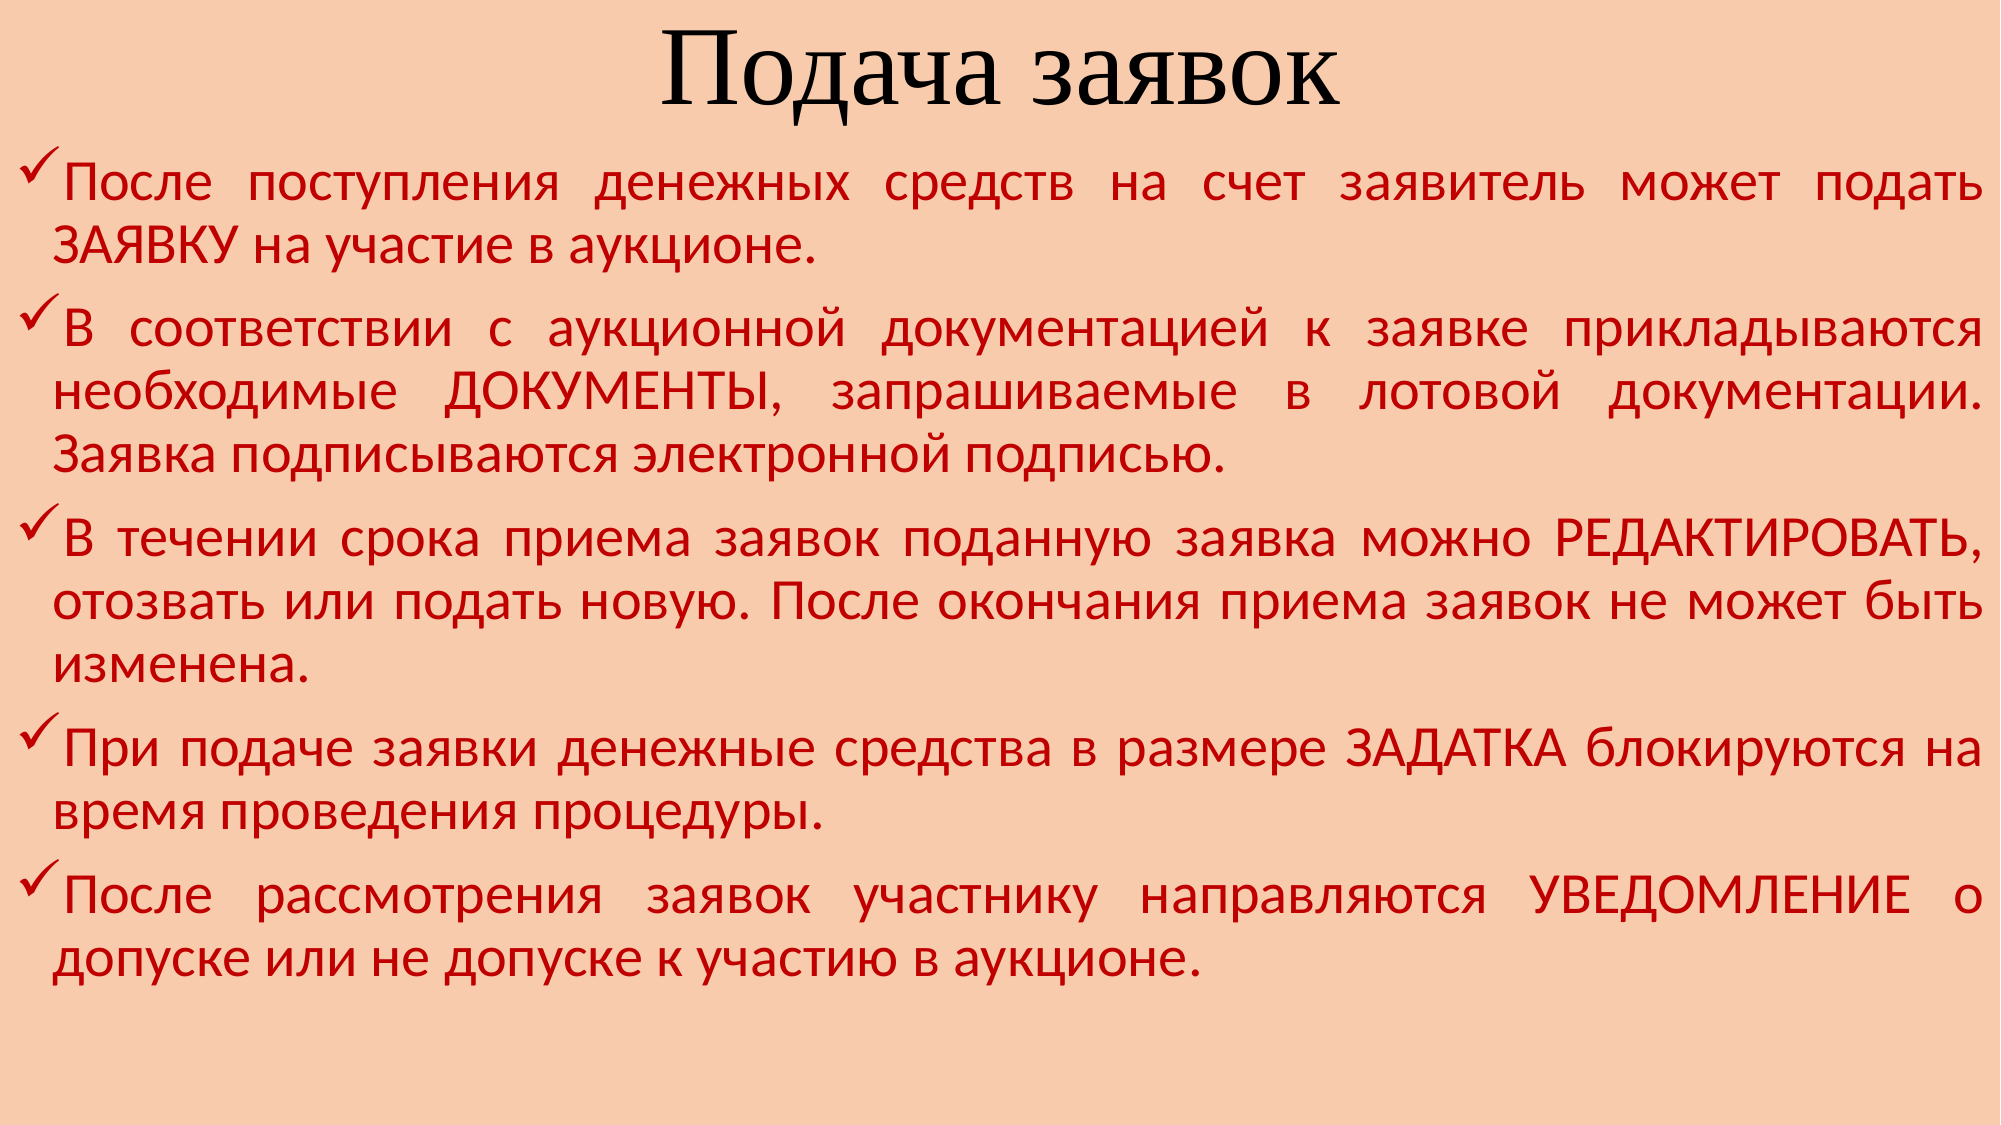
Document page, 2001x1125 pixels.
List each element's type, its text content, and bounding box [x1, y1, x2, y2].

list Подача заявок После поступления денежных средств на счет заявитель может подать ЗАЯВКУ на участие в аукционе. В соответствии с аукционной документацией к заявке прикладываются необходимые ДОКУМЕНТЫ, запрашиваемые в лотовой документации. Заявка подписываются электронной подписью. В течении срока приема заявок поданную заявка можно РЕДАКТИРОВАТЬ, отозвать или подать новую. После окончания приема заявок не может быть изменена. При подаче заявки денежные средства в размере ЗАДАТКА блокируются на время проведения процедуры. После рассмотрения заявок участнику направляются УВЕДОМЛЕНИЕ о допуске или не допуске к участию в аукционе. [0, 0, 2000, 1125]
